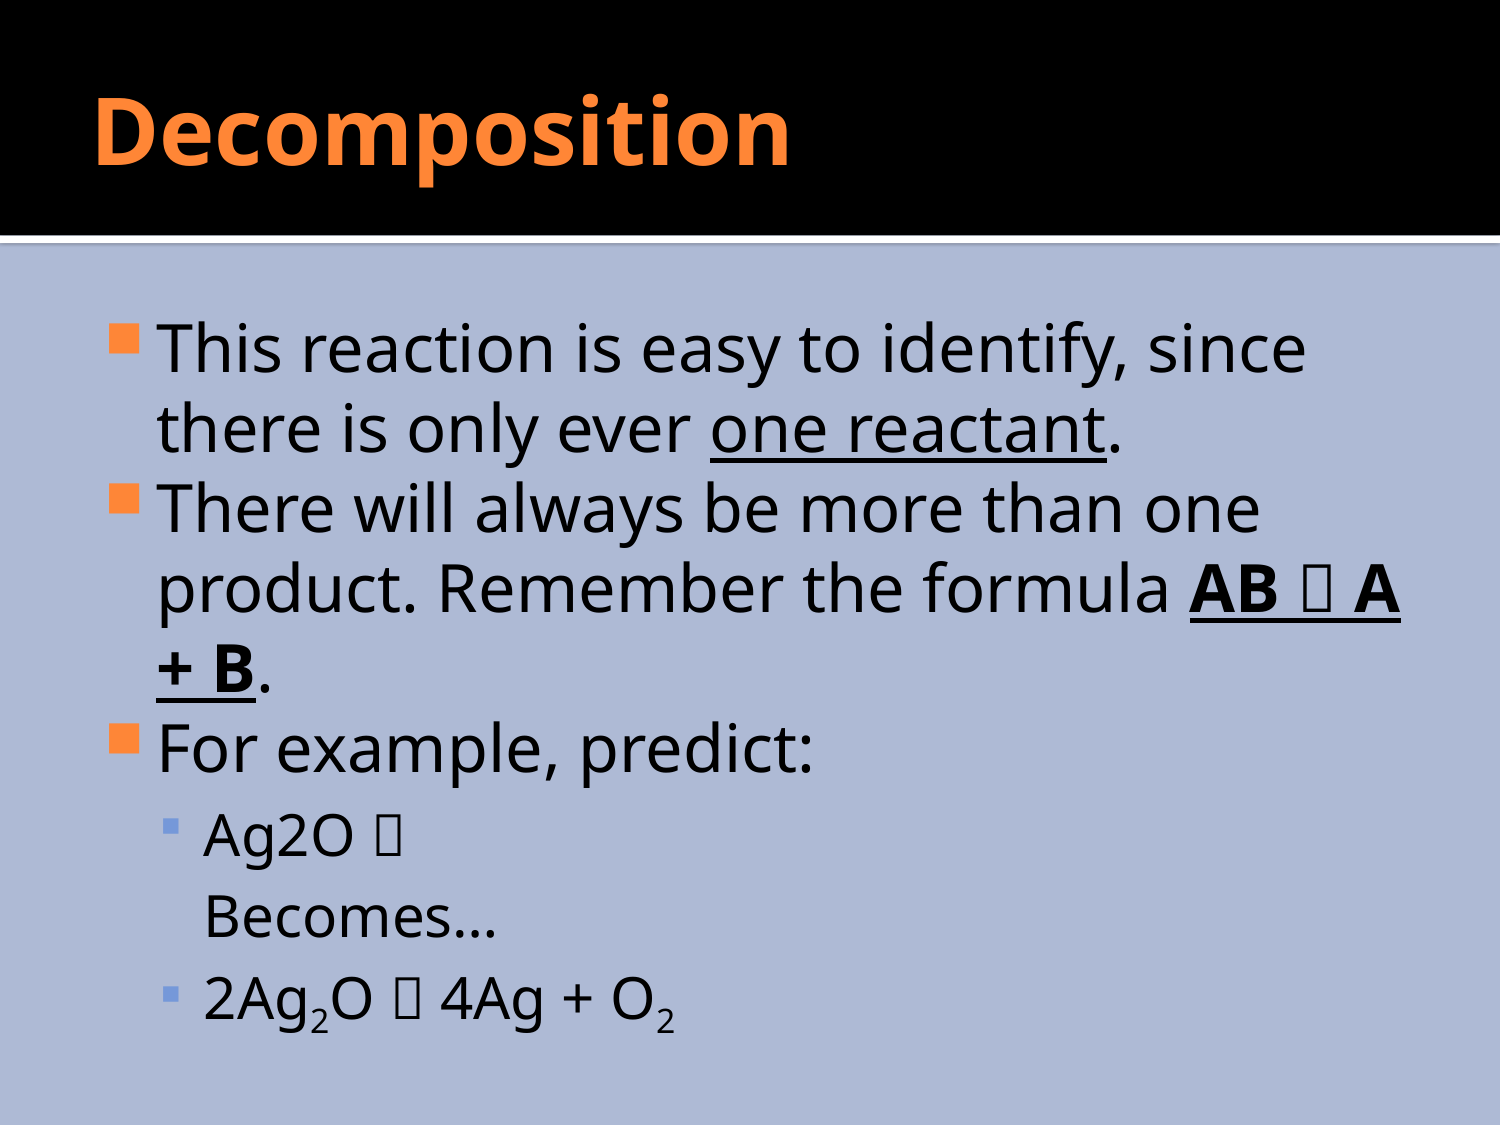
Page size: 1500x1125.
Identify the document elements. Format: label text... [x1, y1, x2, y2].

list This reaction is easy to identify, since there is only ever one reactant. There will always be more than one product. Remember the formula AB  A + B. For example, predict: Ag2O  Becomes… 2Ag2O  4Ag + O2 [75, 291, 1425, 1050]
title Decomposition [75, 25, 1425, 231]
